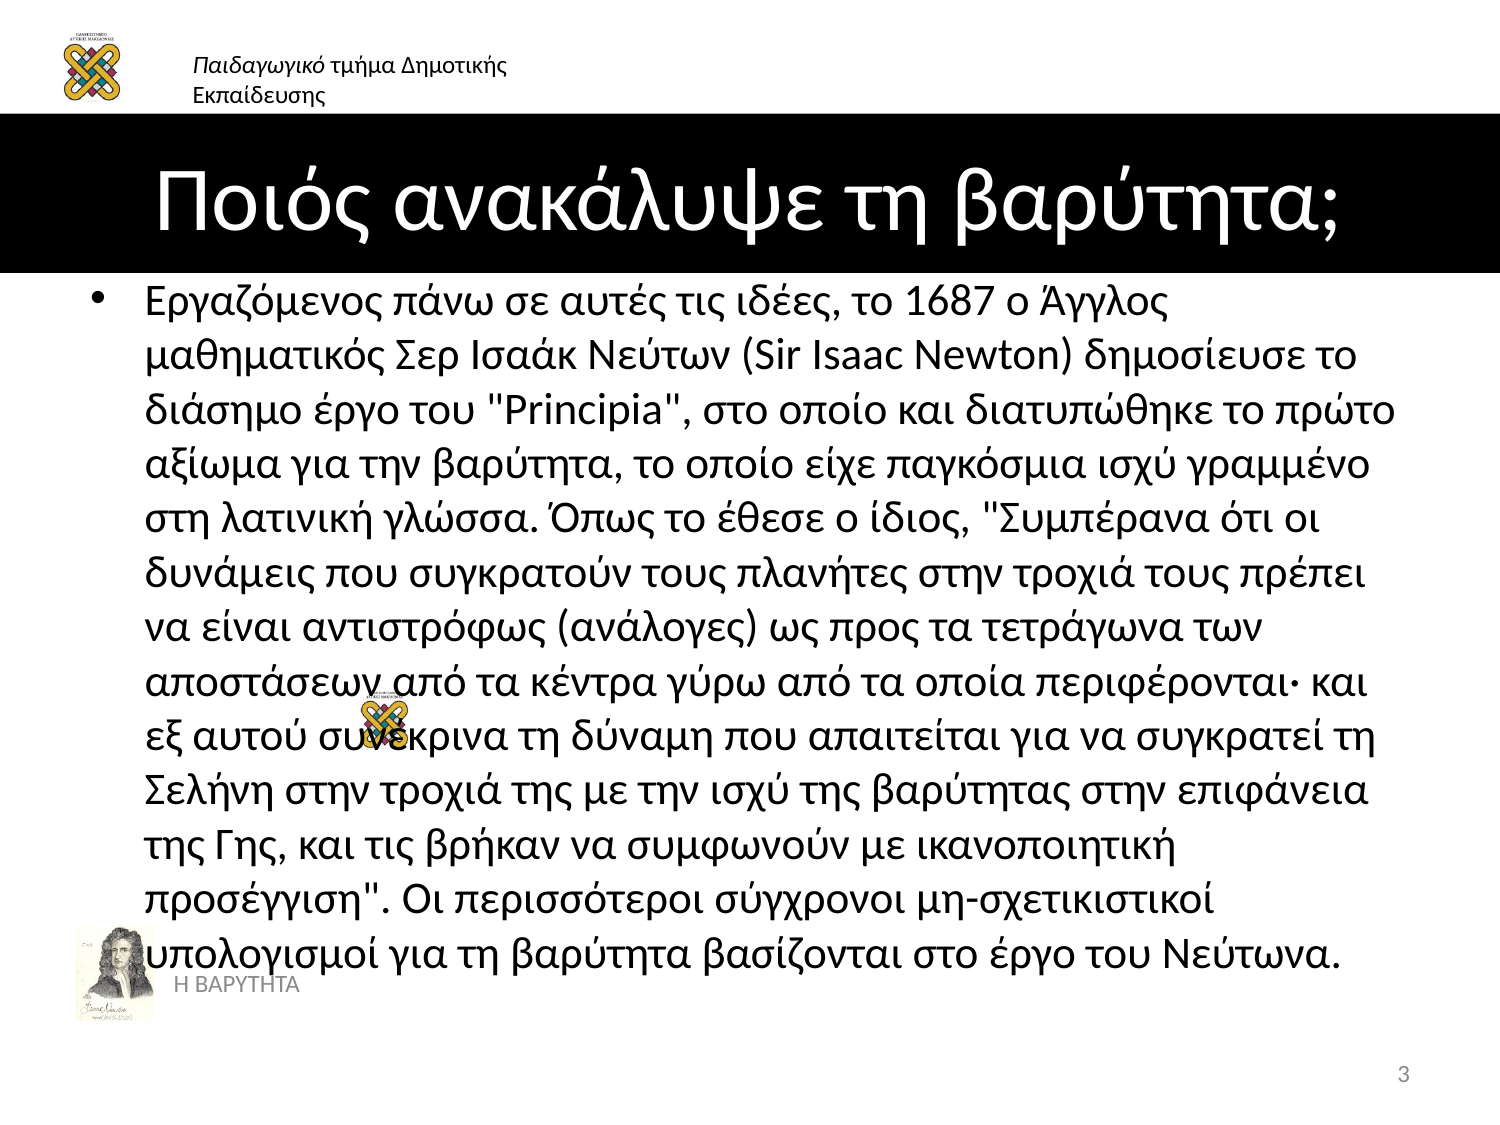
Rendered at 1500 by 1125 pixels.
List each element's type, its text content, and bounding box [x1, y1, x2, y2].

picture [5, 19, 178, 113]
title Ποιός ανακάλυψε τη βαρύτητα; [0, 113, 1500, 273]
list Εργαζόμενος πάνω σε αυτές τις ιδέες, το 1687 ο Άγγλος μαθηματικός Σερ Ισαάκ Νεύτων (Sir Isaac Newton) δημοσίευσε το διάσημο έργο του "Principia", στο οποίο και διατυπώθηκε το πρώτο αξίωμα για την βαρύτητα, το οποίο είχε παγκόσμια ισχύ γραμμένο στη λατινική γλώσσα. Όπως το έθεσε ο ίδιος, "Συμπέρανα ότι οι δυνάμεις που συγκρατούν τους πλανήτες στην τροχιά τους πρέπει να είναι αντιστρόφως (ανάλογες) ως προς τα τετράγωνα των αποστάσεων από τα κέντρα γύρω από τα οποία περιφέρονται· και εξ αυτού συνέκρινα τη δύναμη που απαιτείται για να συγκρατεί τη Σελήνη στην τροχιά της με την ισχύ της βαρύτητας στην επιφάνεια της Γης, και τις βρήκαν να συμφωνούν με ικανοποιητική προσέγγιση". Οι περισσότεροι σύγχρονοι μη-σχετικιστικοί υπολογισμοί για τη βαρύτητα βασίζονται στο έργο του Νεύτωνα. [75, 262, 1425, 1005]
picture [76, 1013, 154, 1021]
slide_number 3 [1074, 1042, 1425, 1103]
footer Η ΒΑΡΥΤΗΤΑ [0, 952, 475, 1013]
